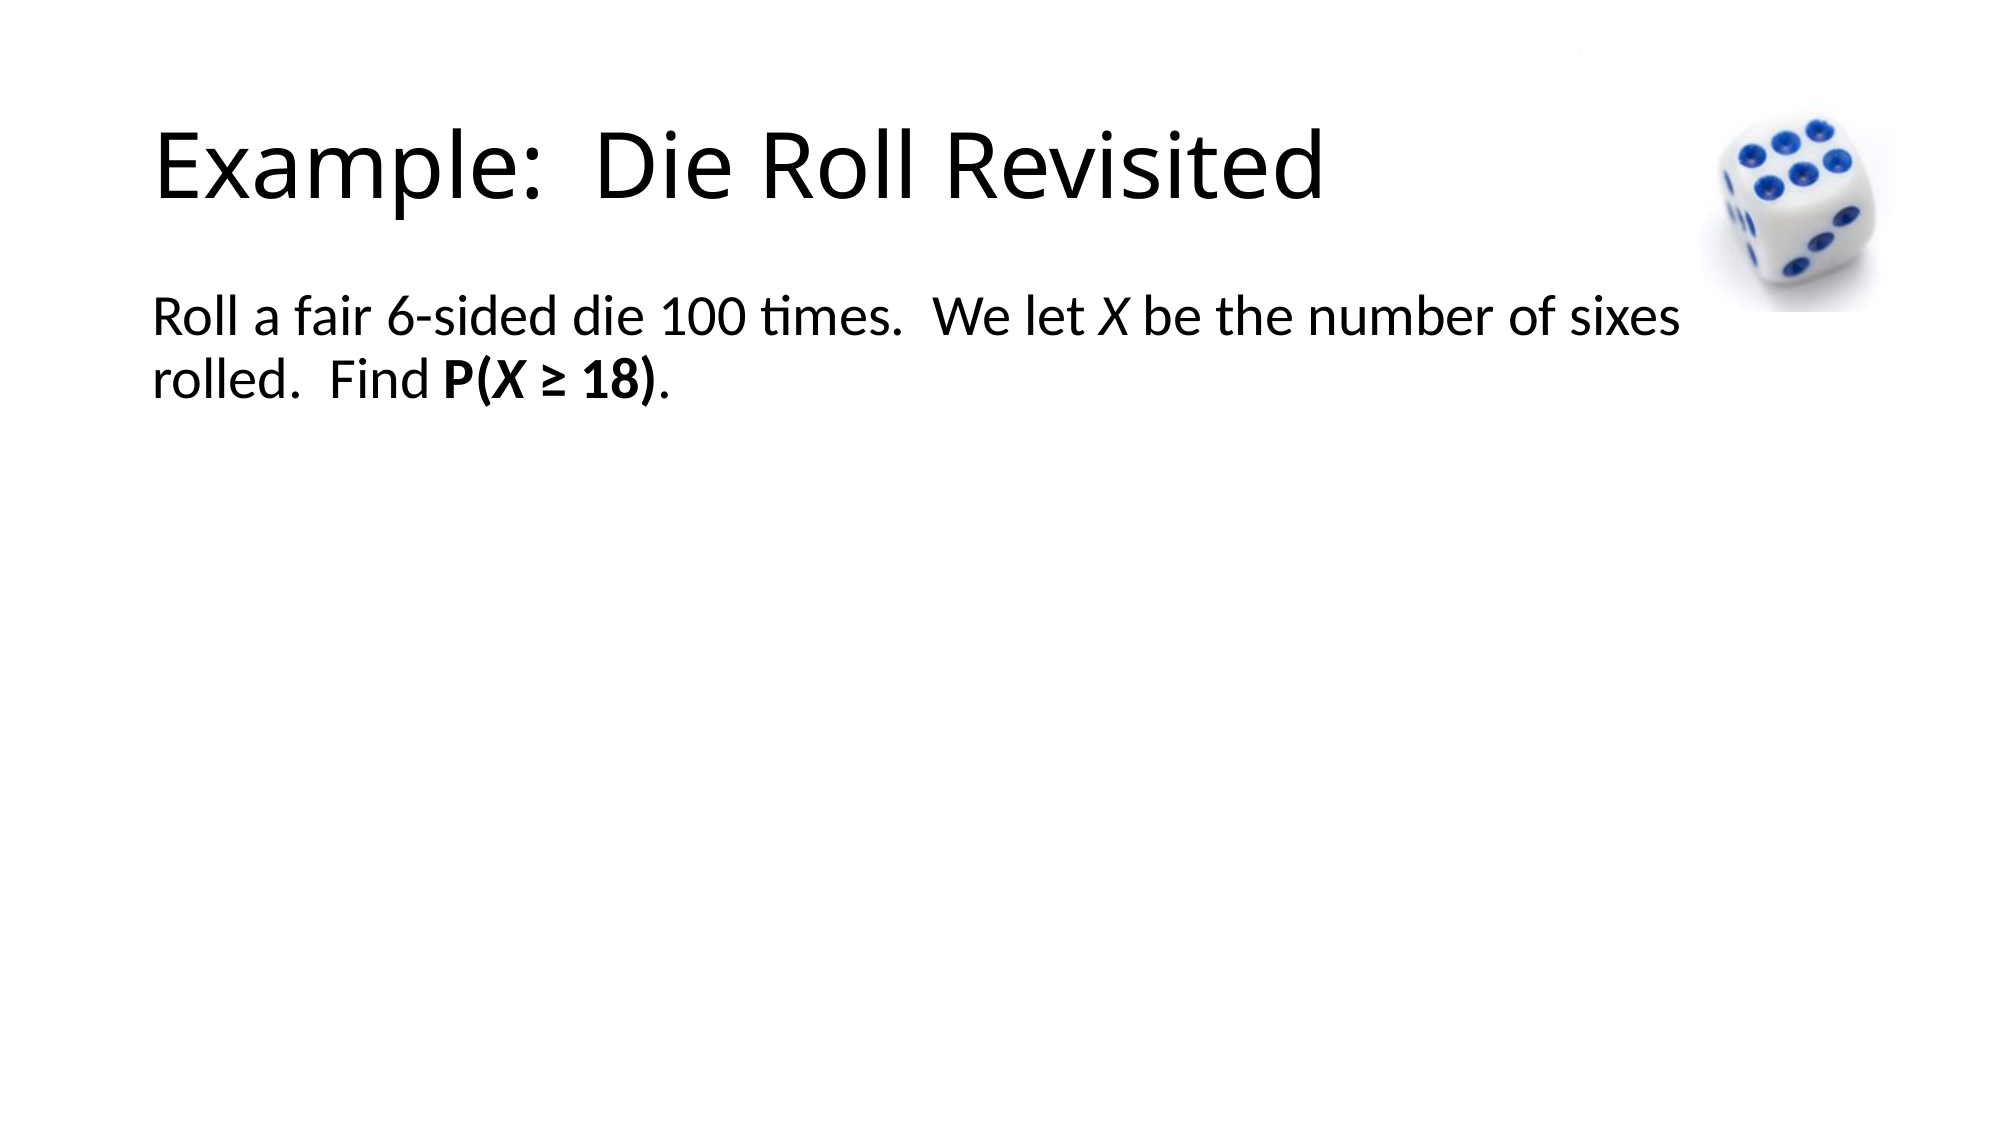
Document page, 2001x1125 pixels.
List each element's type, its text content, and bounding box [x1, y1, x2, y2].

title Example: Die Roll Revisited [137, 59, 1578, 278]
picture [1578, 50, 1971, 312]
list Roll a fair 6-sided die 100 times. We let X be the number of sixes rolled. Find P(X ≥ 18). [137, 278, 1863, 422]
